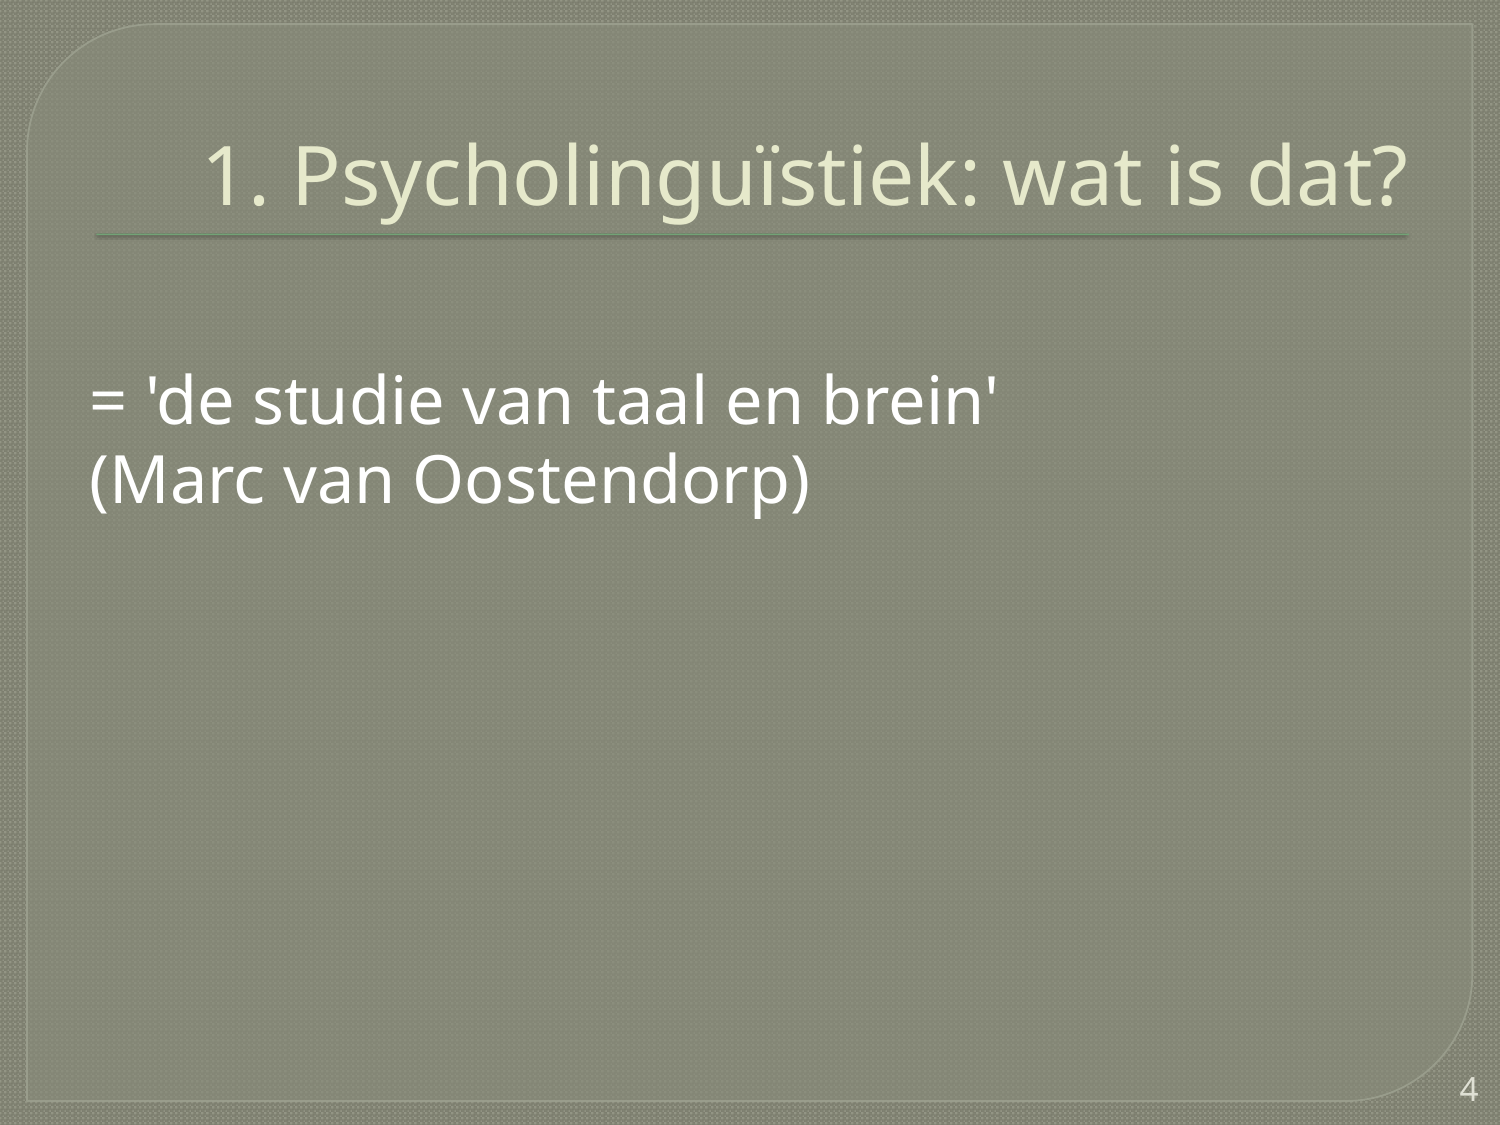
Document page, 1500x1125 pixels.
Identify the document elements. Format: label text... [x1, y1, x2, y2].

list = 'de studie van taal en brein' (Marc van Oostendorp) [75, 270, 1425, 1013]
title 1. Psycholinguïstiek: wat is dat? [75, 41, 1425, 230]
slide_number 4 [1417, 1068, 1494, 1114]
